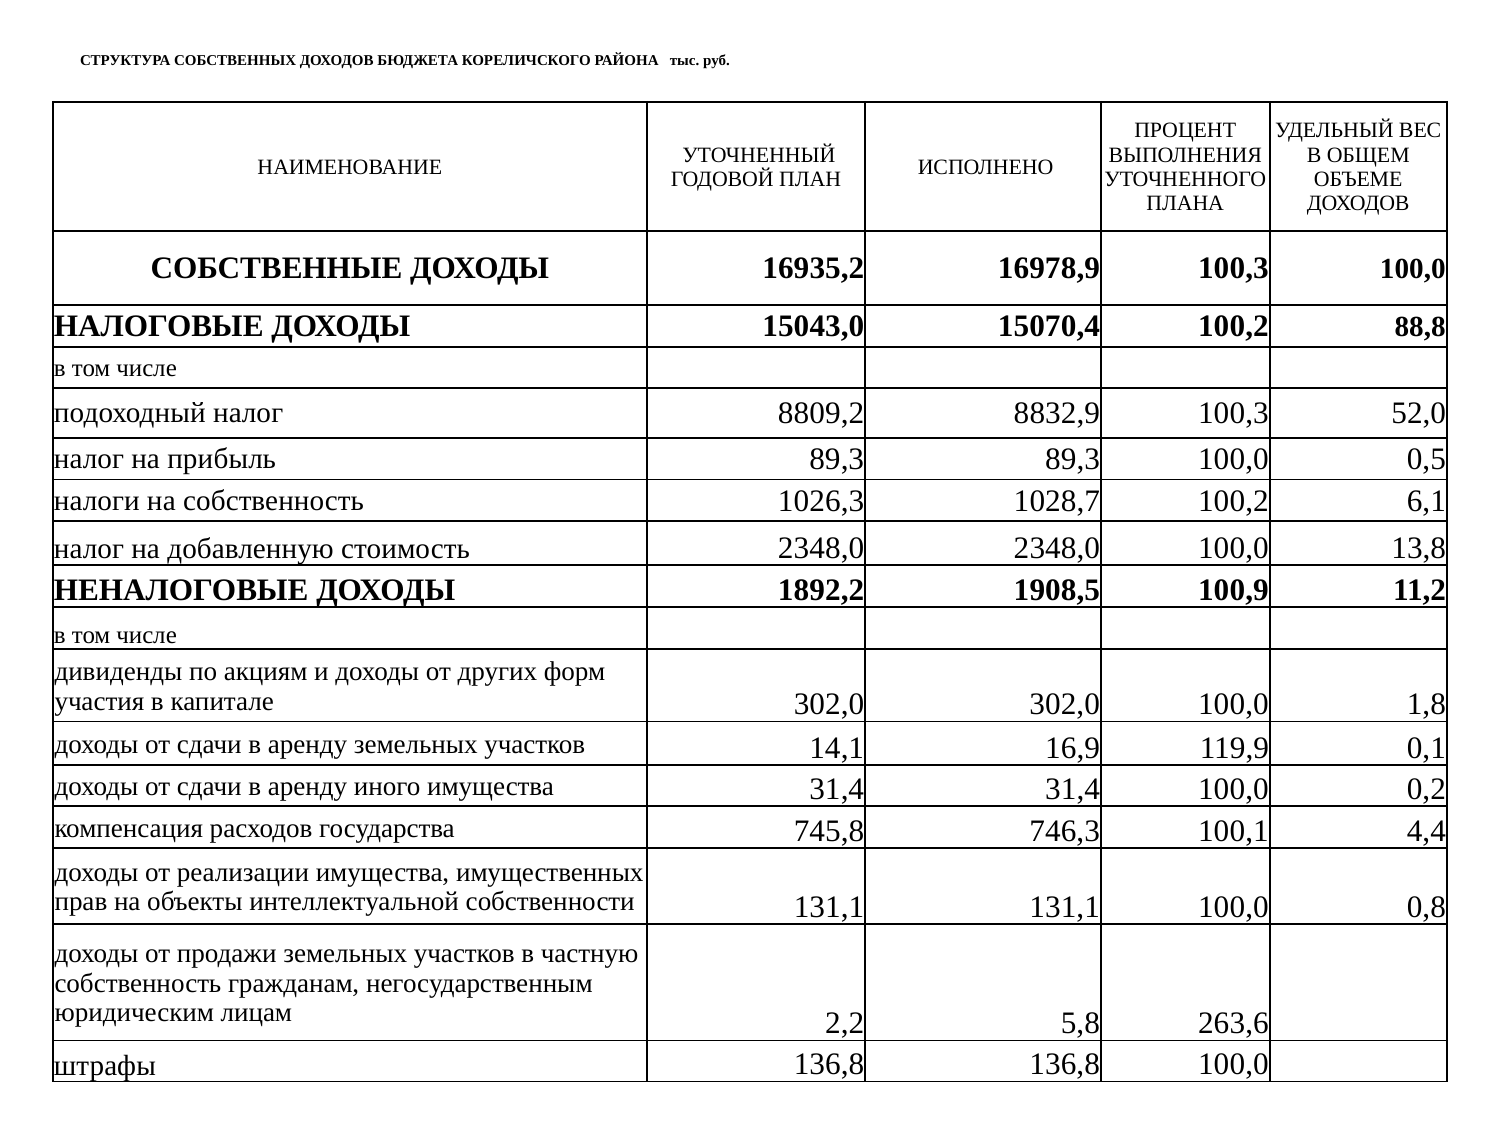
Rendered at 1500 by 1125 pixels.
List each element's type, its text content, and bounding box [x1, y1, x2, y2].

table_cell 100,1 [1102, 807, 1269, 847]
table_cell [648, 348, 864, 387]
table_cell 0,1 [1271, 722, 1446, 764]
table_cell налог на прибыль [54, 439, 646, 479]
table_cell 100,2 [1102, 480, 1269, 520]
table_cell 2348,0 [648, 522, 864, 564]
table_cell 16978,9 [866, 232, 1100, 304]
table_cell 89,3 [648, 439, 864, 479]
table_cell доходы от продажи земельных участков в частную собственность гражданам, негосударственным юридическим лицам [54, 925, 646, 1040]
table_cell 100,3 [1102, 389, 1269, 437]
table_cell налог на добавленную стоимость [54, 522, 646, 564]
table_cell НАЛОГОВЫЕ ДОХОДЫ [54, 306, 646, 346]
table_cell [1271, 925, 1446, 1040]
table_cell 52,0 [1271, 389, 1446, 437]
table_cell 1028,7 [866, 480, 1100, 520]
table_cell доходы от сдачи в аренду иного имущества [54, 766, 646, 805]
table_cell 4,4 [1271, 807, 1446, 847]
table_cell 31,4 [866, 766, 1100, 805]
table_cell 100,0 [1102, 1041, 1269, 1081]
table_cell 1,8 [1271, 650, 1446, 721]
table_cell [1271, 1041, 1446, 1081]
table_cell 302,0 [648, 650, 864, 721]
table_cell 100,9 [1102, 566, 1269, 606]
table_cell 88,8 [1271, 306, 1446, 346]
table_cell [1102, 348, 1269, 387]
table_cell в том числе [54, 348, 646, 387]
table_header УДЕЛЬНЫЙ ВЕС В ОБЩЕМ ОБЪЕМЕ ДОХОДОВ [1271, 103, 1446, 230]
table_cell 100,0 [1102, 439, 1269, 479]
table_cell СОБСТВЕННЫЕ ДОХОДЫ [54, 232, 646, 304]
table_cell в том числе [54, 608, 646, 648]
table_cell [1271, 608, 1446, 648]
table_cell 100,0 [1102, 650, 1269, 721]
table_header НАИМЕНОВАНИЕ [54, 103, 646, 230]
table_cell 15043,0 [648, 306, 864, 346]
table_cell подоходный налог [54, 389, 646, 437]
table_cell 5,8 [866, 925, 1100, 1040]
table_cell 100,0 [1271, 232, 1446, 304]
table_cell 13,8 [1271, 522, 1446, 564]
table_cell 6,1 [1271, 480, 1446, 520]
table_header ИСПОЛНЕНО [866, 103, 1100, 230]
table_cell 8832,9 [866, 389, 1100, 437]
table_cell доходы от сдачи в аренду земельных участков [54, 722, 646, 764]
table_cell 100,0 [1102, 849, 1269, 923]
table_header ПРОЦЕНТ ВЫПОЛНЕНИЯ УТОЧНЕННОГО ПЛАНА [1102, 103, 1269, 230]
table_cell 2,2 [648, 925, 864, 1040]
table_cell 100,0 [1102, 522, 1269, 564]
table_cell налоги на собственность [54, 480, 646, 520]
table_cell 302,0 [866, 650, 1100, 721]
table_cell 100,2 [1102, 306, 1269, 346]
table_cell 1026,3 [648, 480, 864, 520]
table_cell дивиденды по акциям и доходы от других форм участия в капитале [54, 650, 646, 721]
table_cell 16,9 [866, 722, 1100, 764]
table_cell [1102, 608, 1269, 648]
table_cell 11,2 [1271, 566, 1446, 606]
table_cell [866, 608, 1100, 648]
table_cell НЕНАЛОГОВЫЕ ДОХОДЫ [54, 566, 646, 606]
table_cell 0,2 [1271, 766, 1446, 805]
table_cell 1892,2 [648, 566, 864, 606]
table_cell 31,4 [648, 766, 864, 805]
table_cell 89,3 [866, 439, 1100, 479]
title СТРУКТУРА СОБСТВЕННЫХ ДОХОДОВ БЮДЖЕТА КОРЕЛИЧСКОГО РАЙОНА тыс. руб. [64, 42, 1483, 77]
table_cell 136,8 [648, 1041, 864, 1081]
table_cell 746,3 [866, 807, 1100, 847]
table_cell 131,1 [648, 849, 864, 923]
table_cell 1908,5 [866, 566, 1100, 606]
table_cell [866, 348, 1100, 387]
table_cell 263,6 [1102, 925, 1269, 1040]
table_cell компенсация расходов государства [54, 807, 646, 847]
table_cell 0,5 [1271, 439, 1446, 479]
table_cell 14,1 [648, 722, 864, 764]
table_cell 0,8 [1271, 849, 1446, 923]
table_cell [648, 608, 864, 648]
table_cell 119,9 [1102, 722, 1269, 764]
table_cell 131,1 [866, 849, 1100, 923]
table_cell доходы от реализации имущества, имущественных прав на объекты интеллектуальной собственности [54, 849, 646, 923]
table_cell 8809,2 [648, 389, 864, 437]
table_cell [1271, 348, 1446, 387]
table_cell 16935,2 [648, 232, 864, 304]
table_cell 745,8 [648, 807, 864, 847]
table_cell 136,8 [866, 1041, 1100, 1081]
table_header УТОЧНЕННЫЙ ГОДОВОЙ ПЛАН [648, 103, 864, 230]
table_cell 100,3 [1102, 232, 1269, 304]
table_cell 100,0 [1102, 766, 1269, 805]
table_cell штрафы [54, 1041, 646, 1081]
table_cell 2348,0 [866, 522, 1100, 564]
table_cell 15070,4 [866, 306, 1100, 346]
